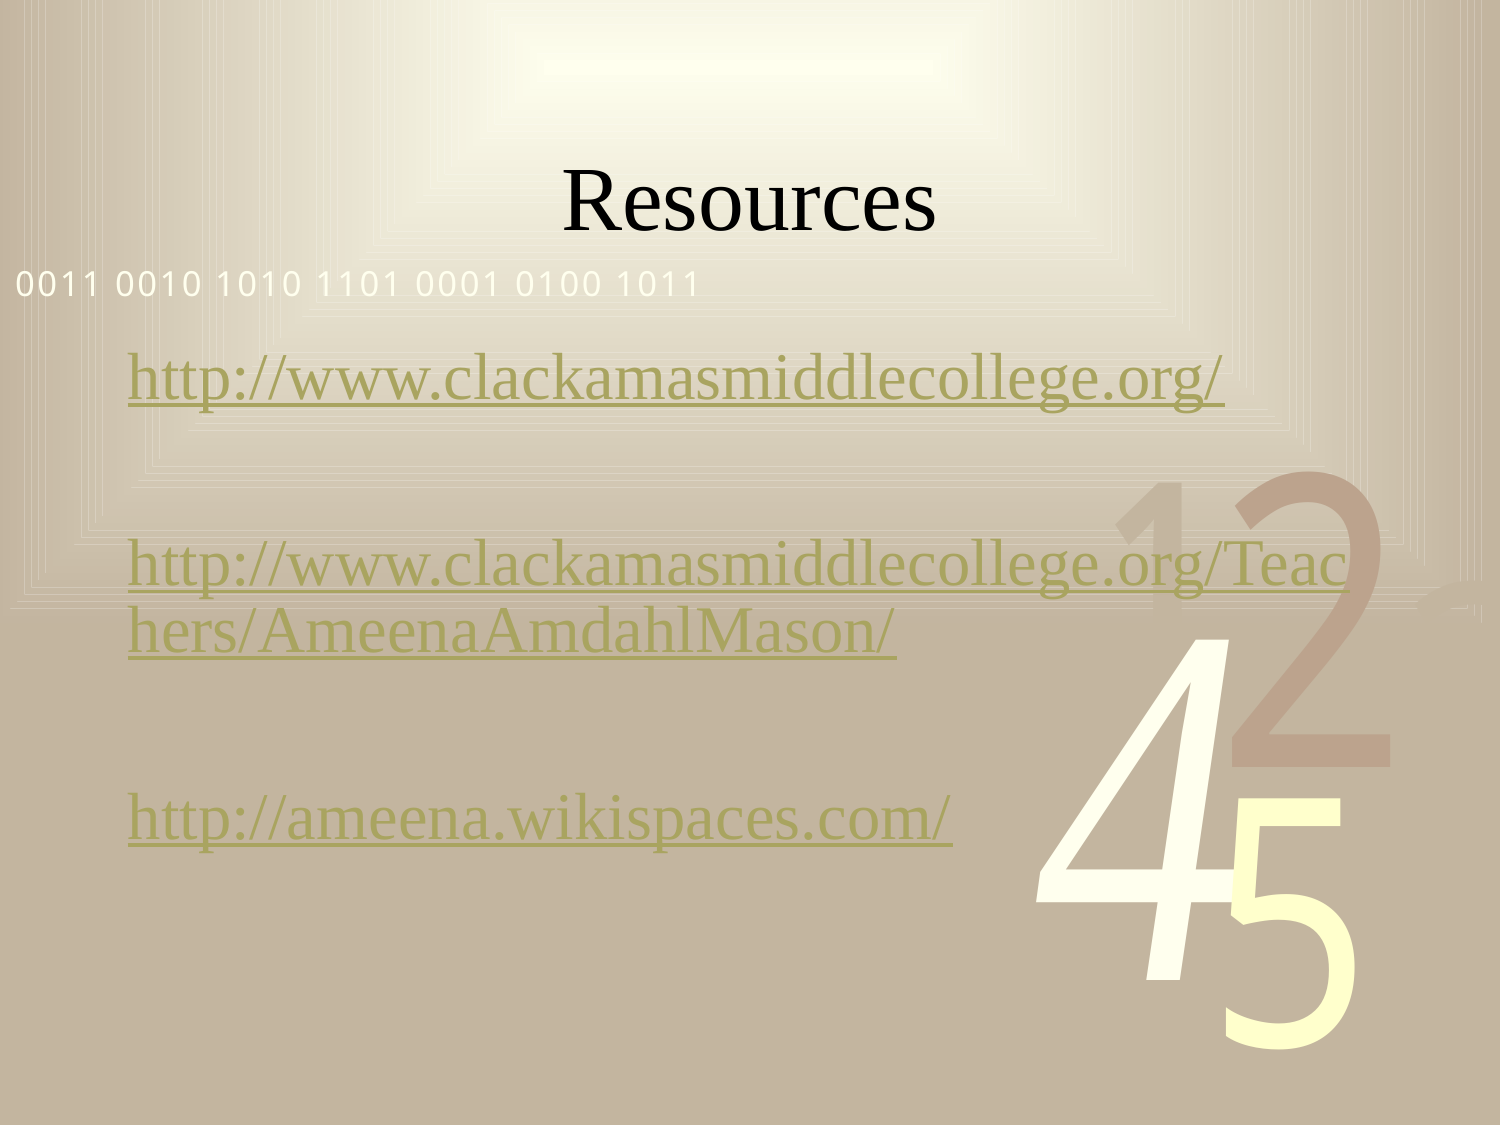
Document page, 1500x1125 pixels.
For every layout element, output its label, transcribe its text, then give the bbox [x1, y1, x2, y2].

title Resources [112, 99, 1388, 288]
list http://www.clackamasmiddlecollege.org/ http://www.clackamasmiddlecollege.org/Teachers/AmeenaAmdahlMason/ http://ameena.wikispaces.com/ [112, 324, 1388, 1001]
